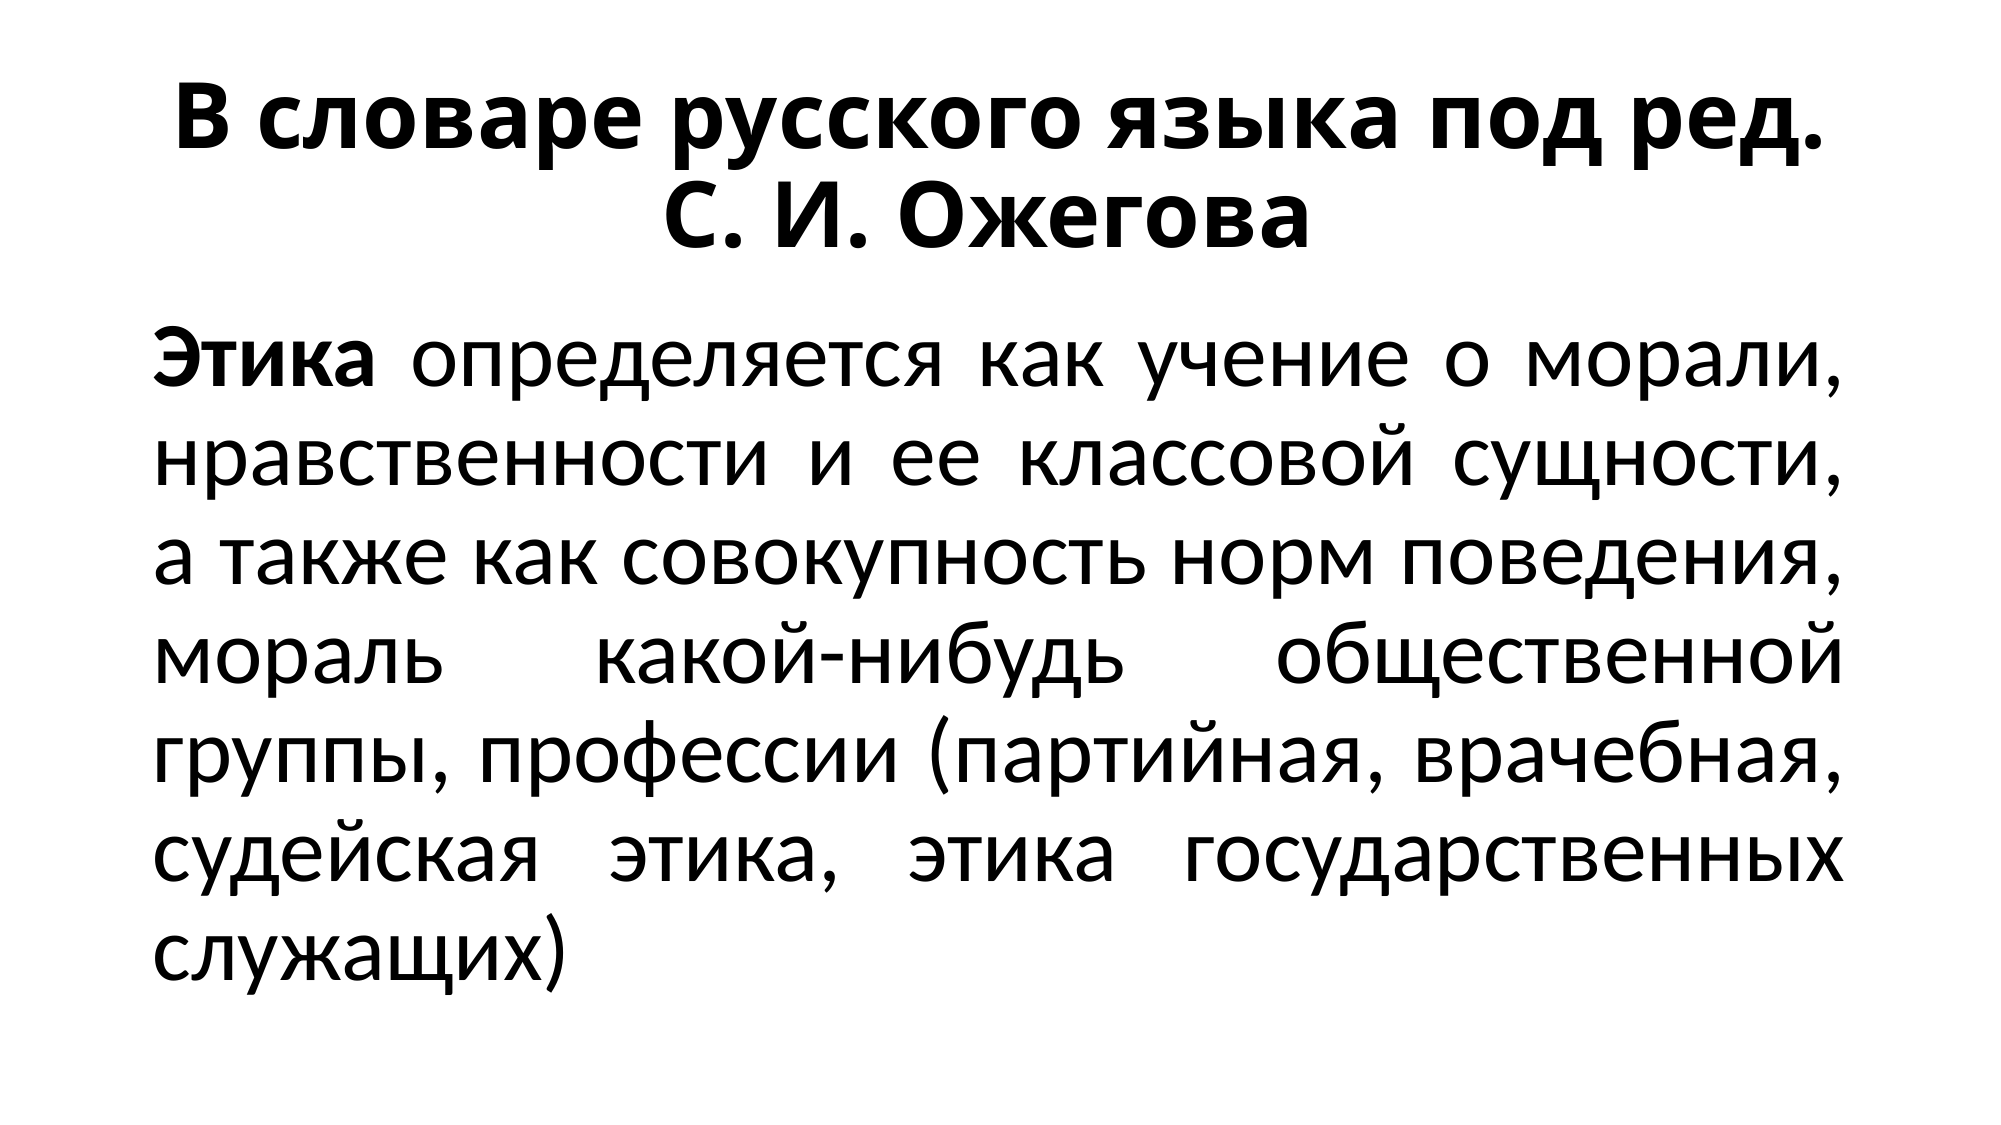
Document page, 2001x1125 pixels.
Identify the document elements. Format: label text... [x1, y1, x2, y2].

list Этика определяется как учение о морали, нравственности и ее классовой сущности, а также как совокупность норм поведения, мораль какой-нибудь общественной группы, профессии (партийная, врачебная, судейская этика, этика государственных служащих) [137, 299, 1863, 1014]
title В словаре русского языка под ред. С. И. Ожегова [137, 59, 1863, 278]
